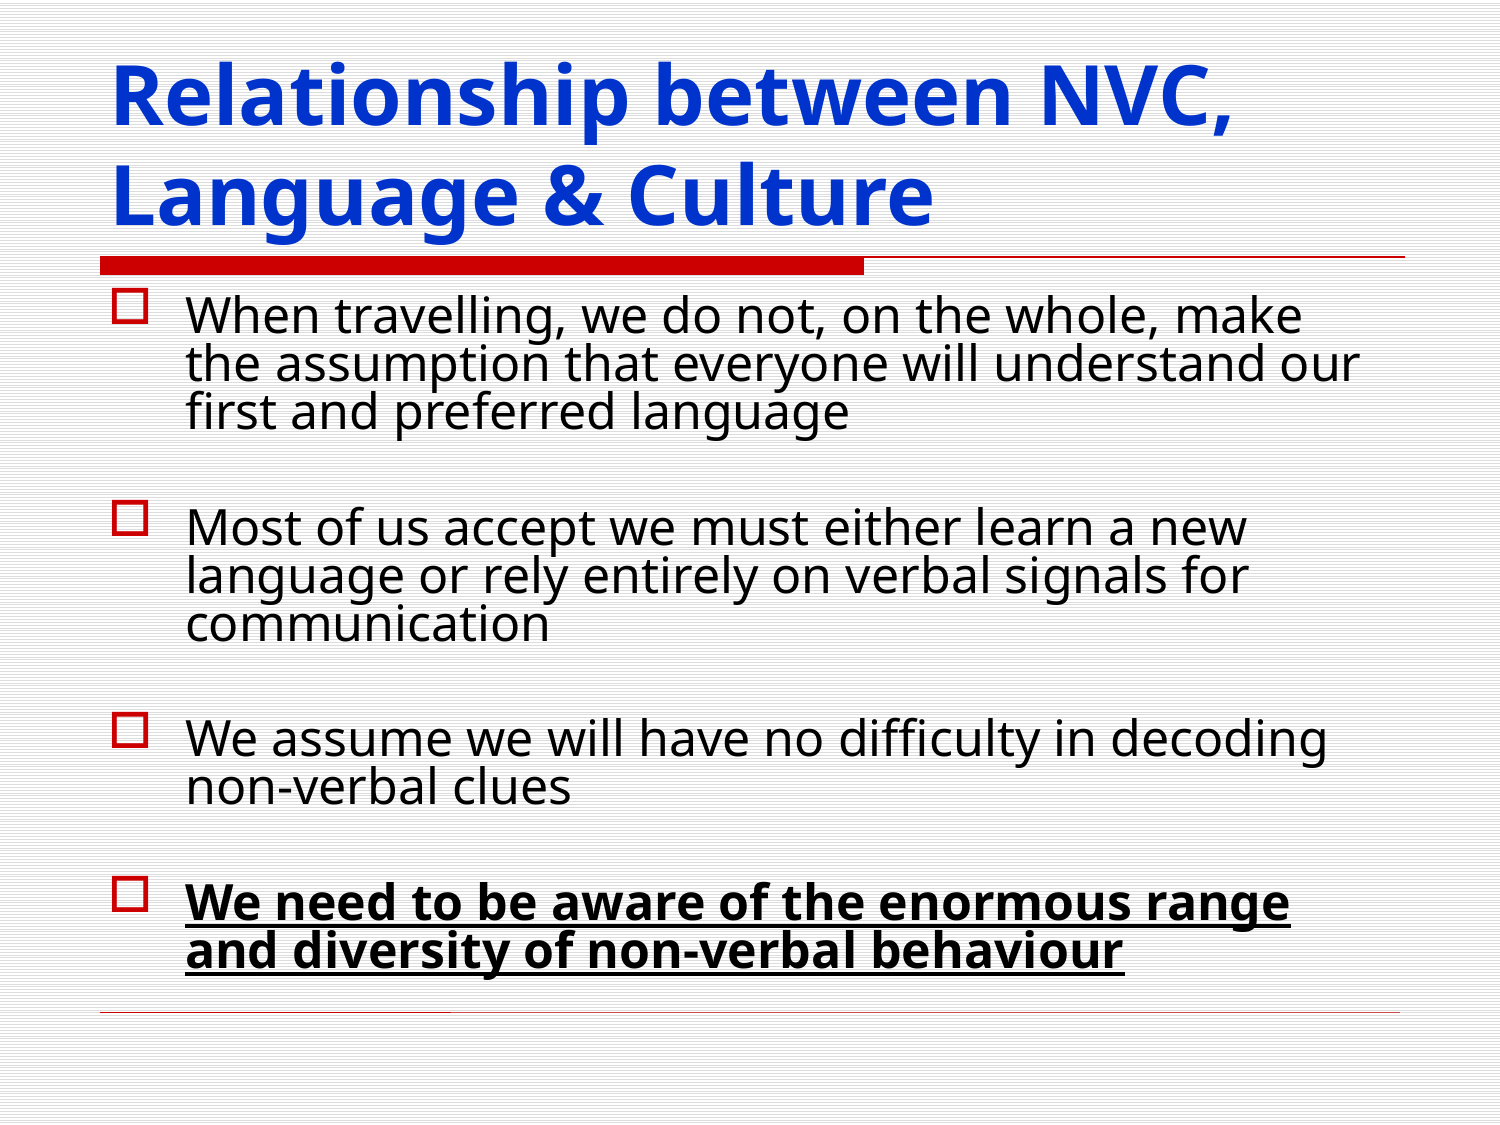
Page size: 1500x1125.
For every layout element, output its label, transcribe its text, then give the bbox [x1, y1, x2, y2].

list When travelling, we do not, on the whole, make the assumption that everyone will understand our first and preferred language Most of us accept we must either learn a new language or rely entirely on verbal signals for communication We assume we will have no difficulty in decoding non-verbal clues We need to be aware of the enormous range and diversity of non-verbal behaviour [92, 287, 1406, 988]
title Relationship between NVC, Language & Culture [93, 49, 1407, 250]
